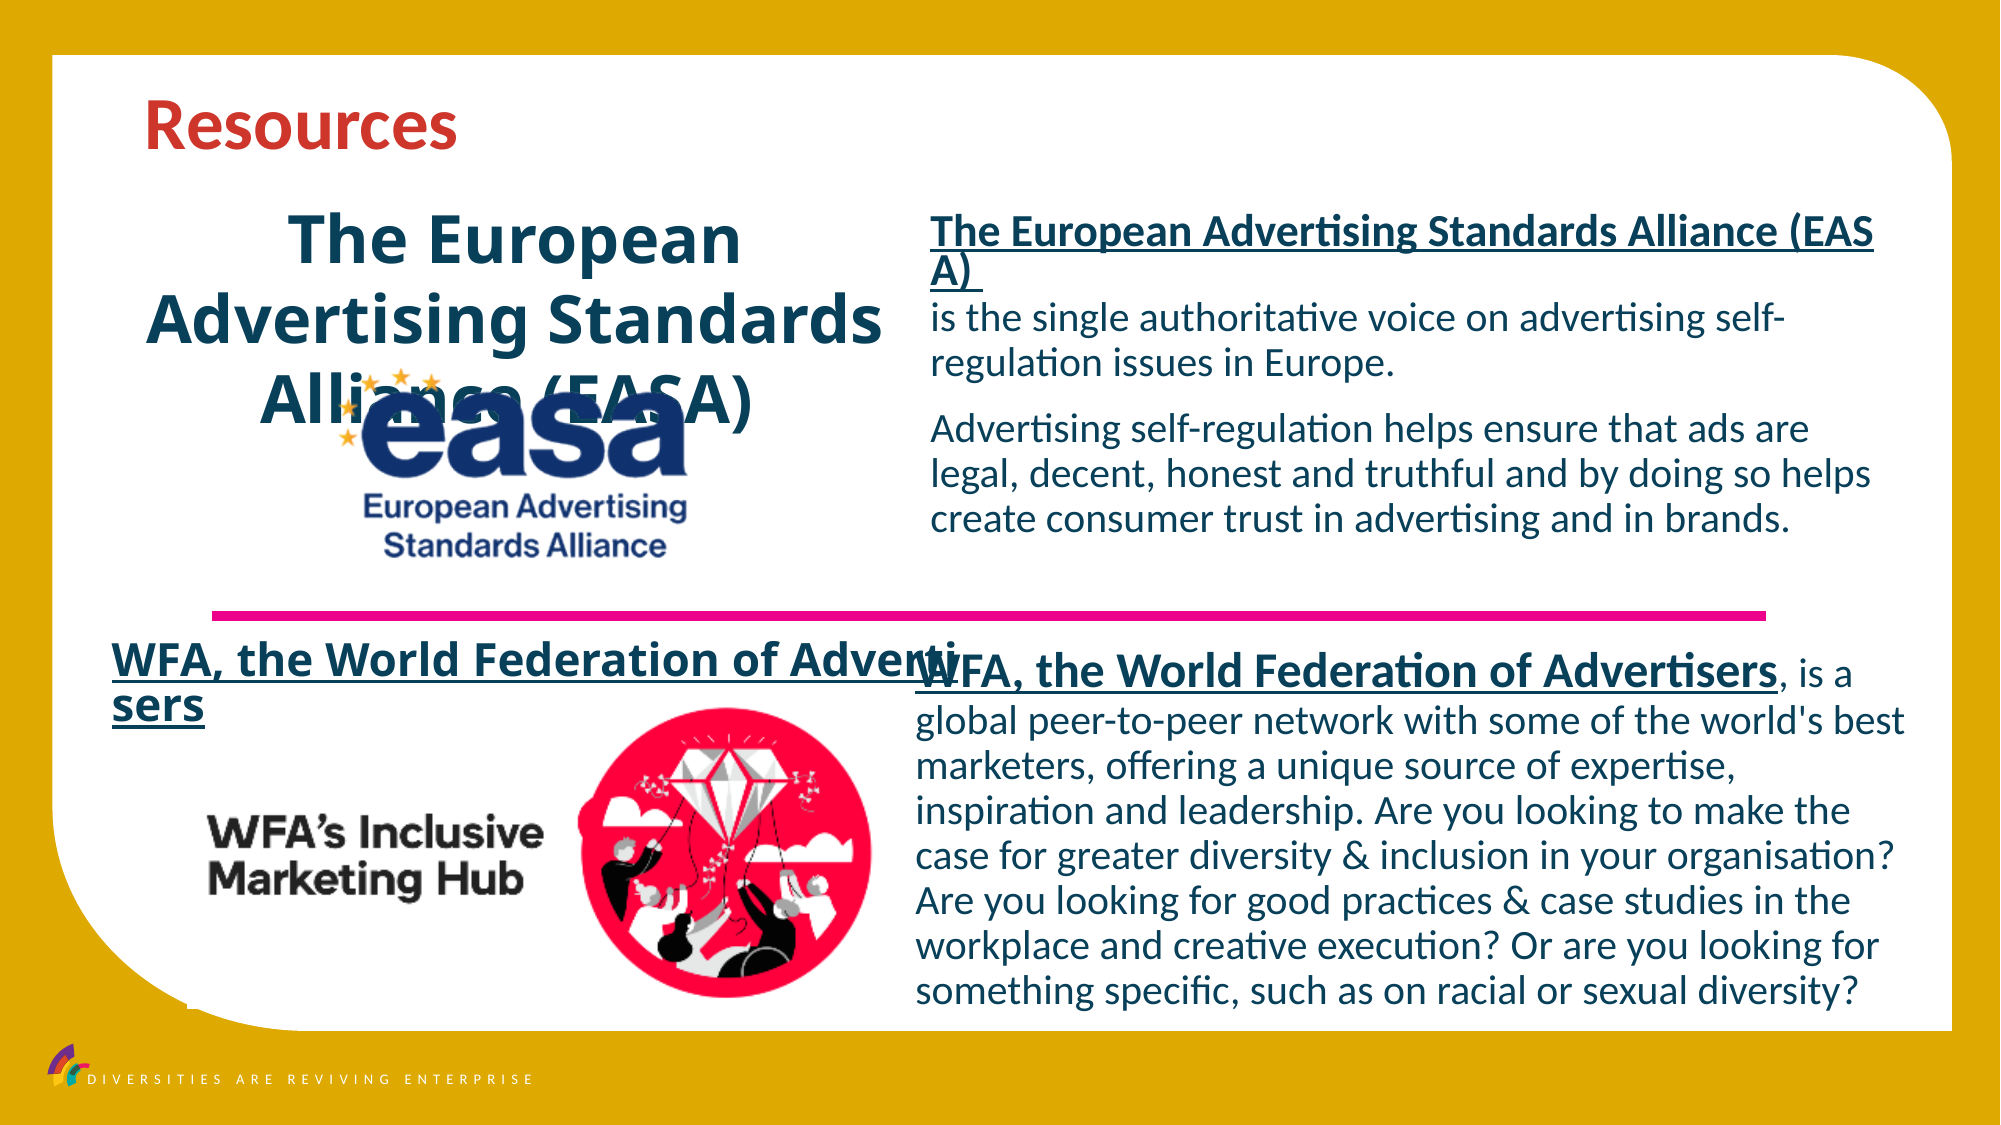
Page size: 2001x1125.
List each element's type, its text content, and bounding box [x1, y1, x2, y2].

picture [320, 368, 710, 563]
text_box The European Advertising Standards Alliance (EASA) [130, 189, 901, 445]
text_box WFA, the World Federation of Advertisers, is a global peer-to-peer network with some of the world's best marketers, offering a unique source of expertise, inspiration and leadership. Are you looking to make the case for greater diversity & inclusion in your organisation? Are you looking for good practices & case studies in the workplace and creative execution? Or are you looking for something specific, such as on racial or sexual diversity? [900, 636, 1934, 1000]
picture [187, 700, 874, 1009]
list The European Advertising Standards Alliance (EASA) is the single authoritative voice on advertising self-regulation issues in Europe. Advertising self-regulation helps ensure that ads are legal, decent, honest and truthful and by doing so helps create consumer trust in advertising and in brands. [915, 199, 1912, 563]
text_box WFA, the World Federation of Advertisers [96, 622, 982, 701]
list Resources [130, 77, 874, 189]
